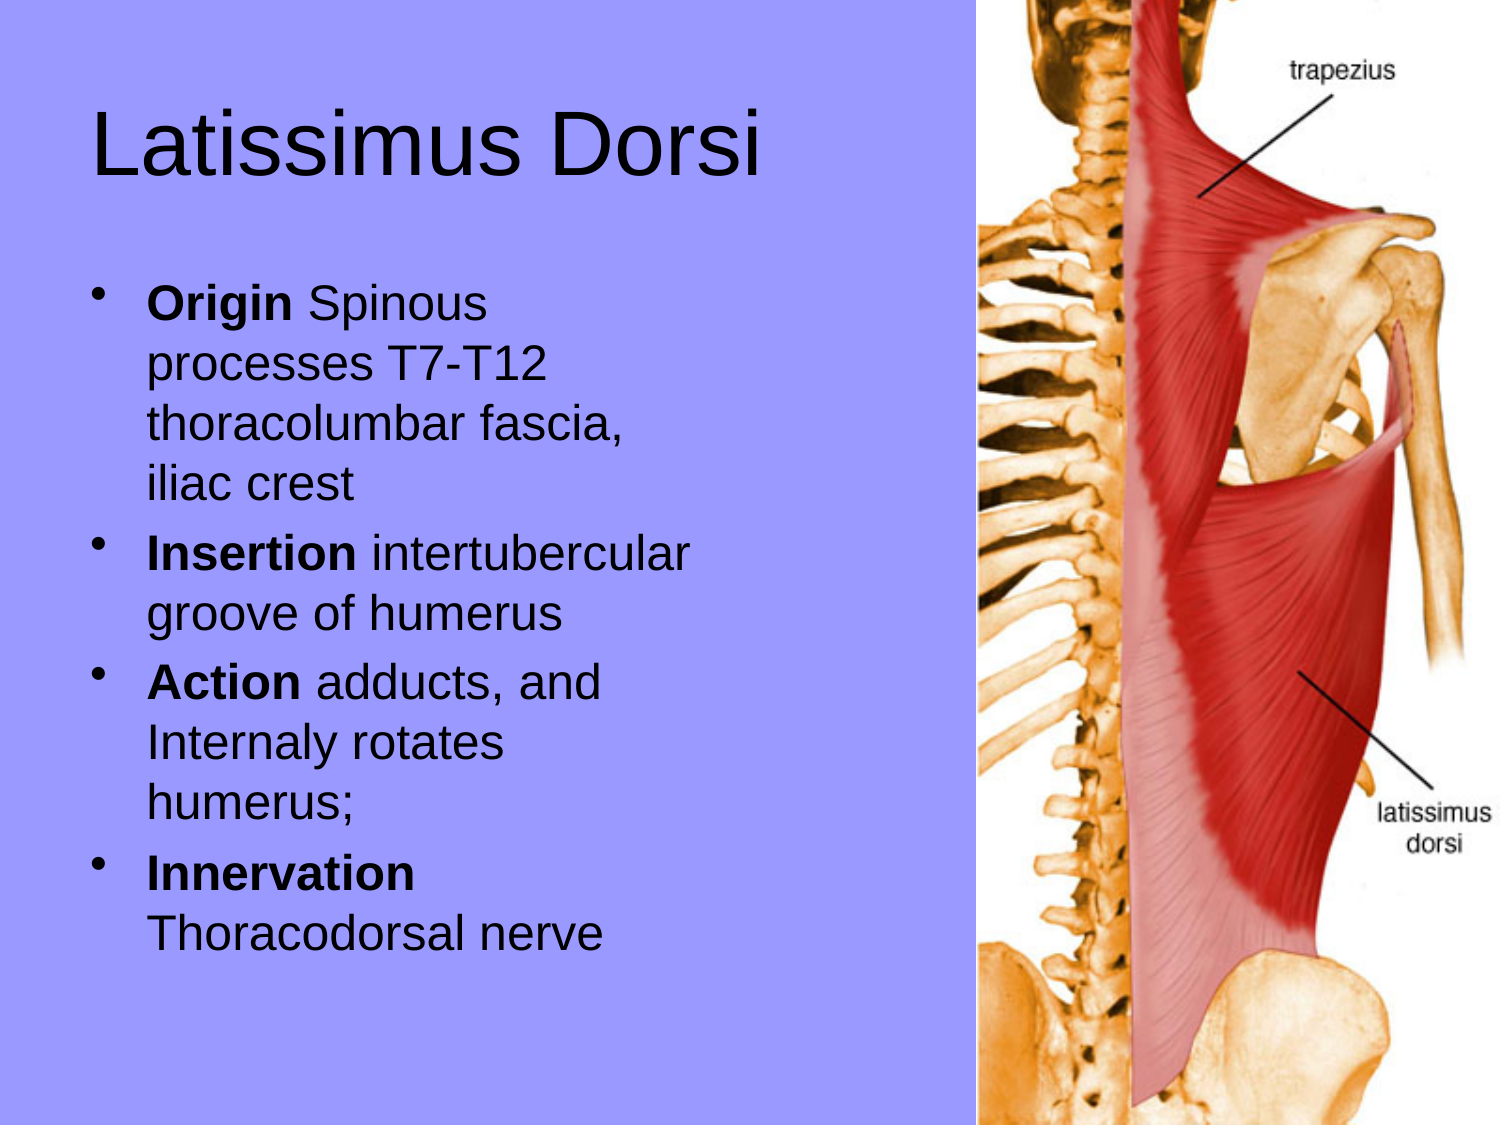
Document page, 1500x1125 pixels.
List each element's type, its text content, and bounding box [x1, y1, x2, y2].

title Latissimus Dorsi [75, 45, 970, 233]
list Origin Spinous processes T7-T12 thoracolumbar fascia, iliac crest Insertion intertubercular groove of humerus Action adducts, and Internaly rotates humerus; Innervation Thoracodorsal nerve [75, 262, 738, 1005]
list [975, 0, 1500, 1125]
